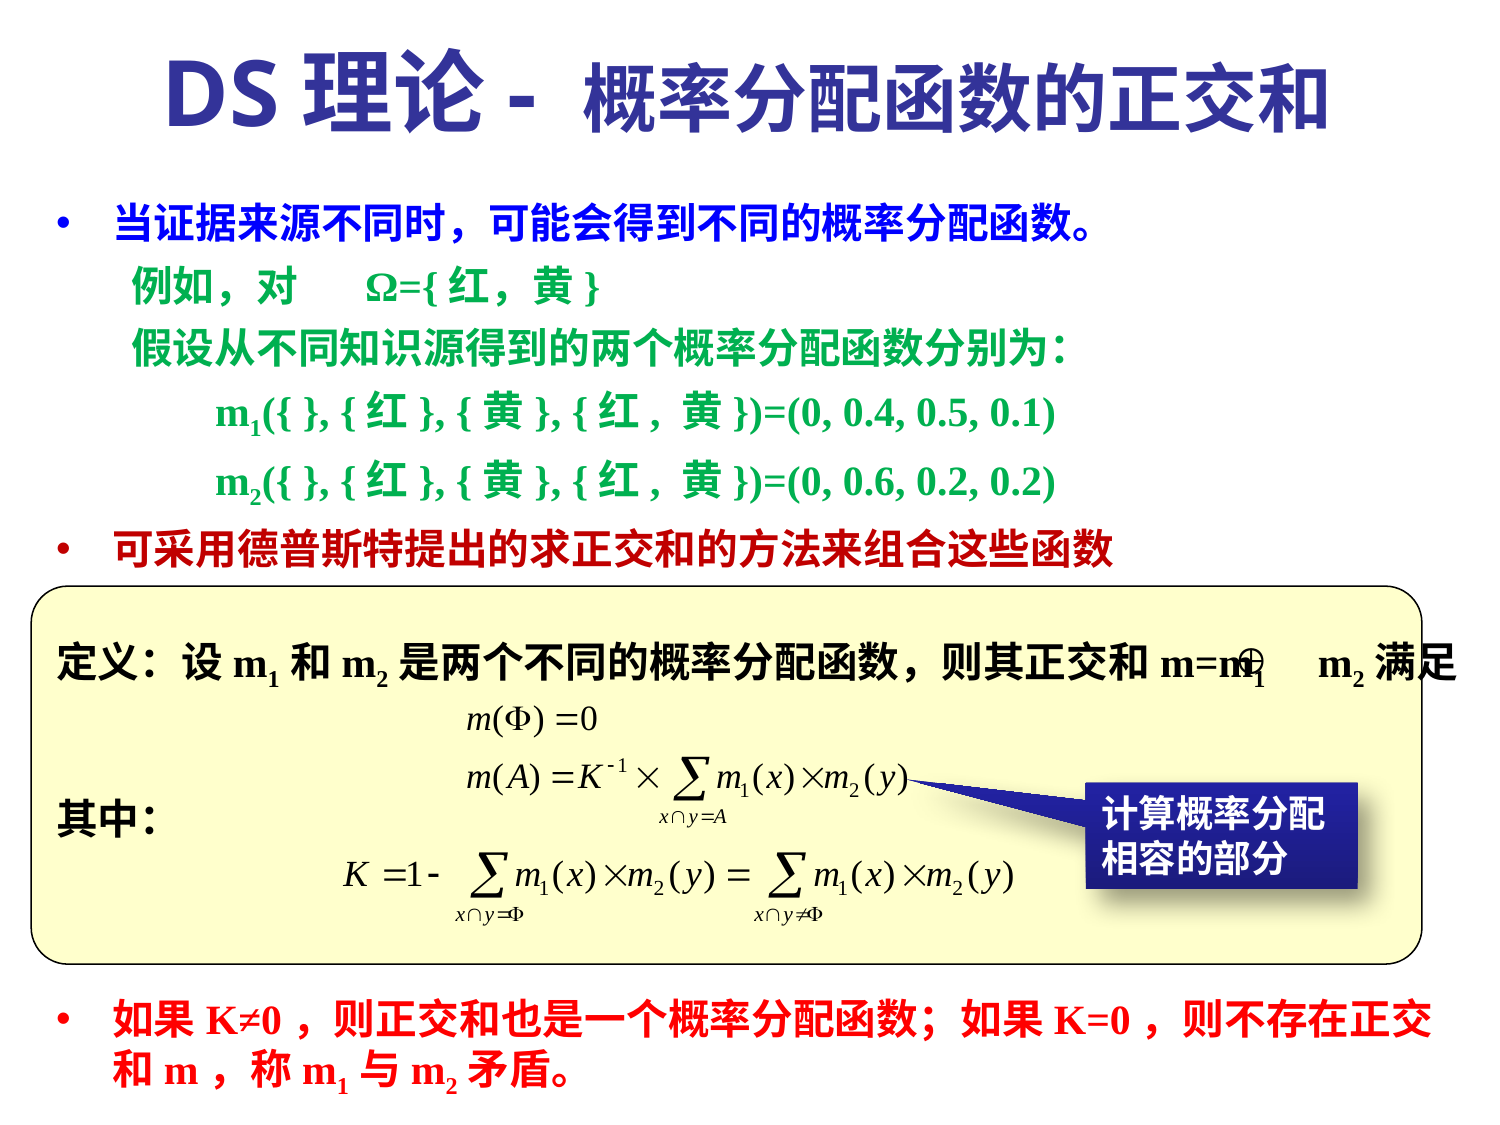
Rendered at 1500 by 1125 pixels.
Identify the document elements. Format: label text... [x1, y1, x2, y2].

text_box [460, 698, 916, 836]
text_box 当证据来源不同时，可能会得到不同的概率分配函数。 例如，对 Ω={红，黄} 假设从不同知识源得到的两个概率分配函数分别为： m1({ }, {红}, {黄}, {红, 黄})=(0, 0.4, 0.5, 0.1) m2({ }, {红}, {黄}, {红, 黄})=(0, 0.6, 0.2, 0.2) 可采用德普斯特提出的求正交和的方法来组合这些函数 定义：设m1和m2是两个不同的概率分配函数，则其正交和m=m1 m2满足 其中： 如果K≠0，则正交和也是一个概率分配函数；如果K=0，则不存在正交和m，称m1与m2矛盾。 [41, 189, 1477, 1107]
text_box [1228, 633, 1276, 686]
text_box [31, 597, 41, 953]
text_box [336, 845, 1022, 933]
text_box DS理论- 概率分配函数的正交和 [71, 26, 1422, 179]
